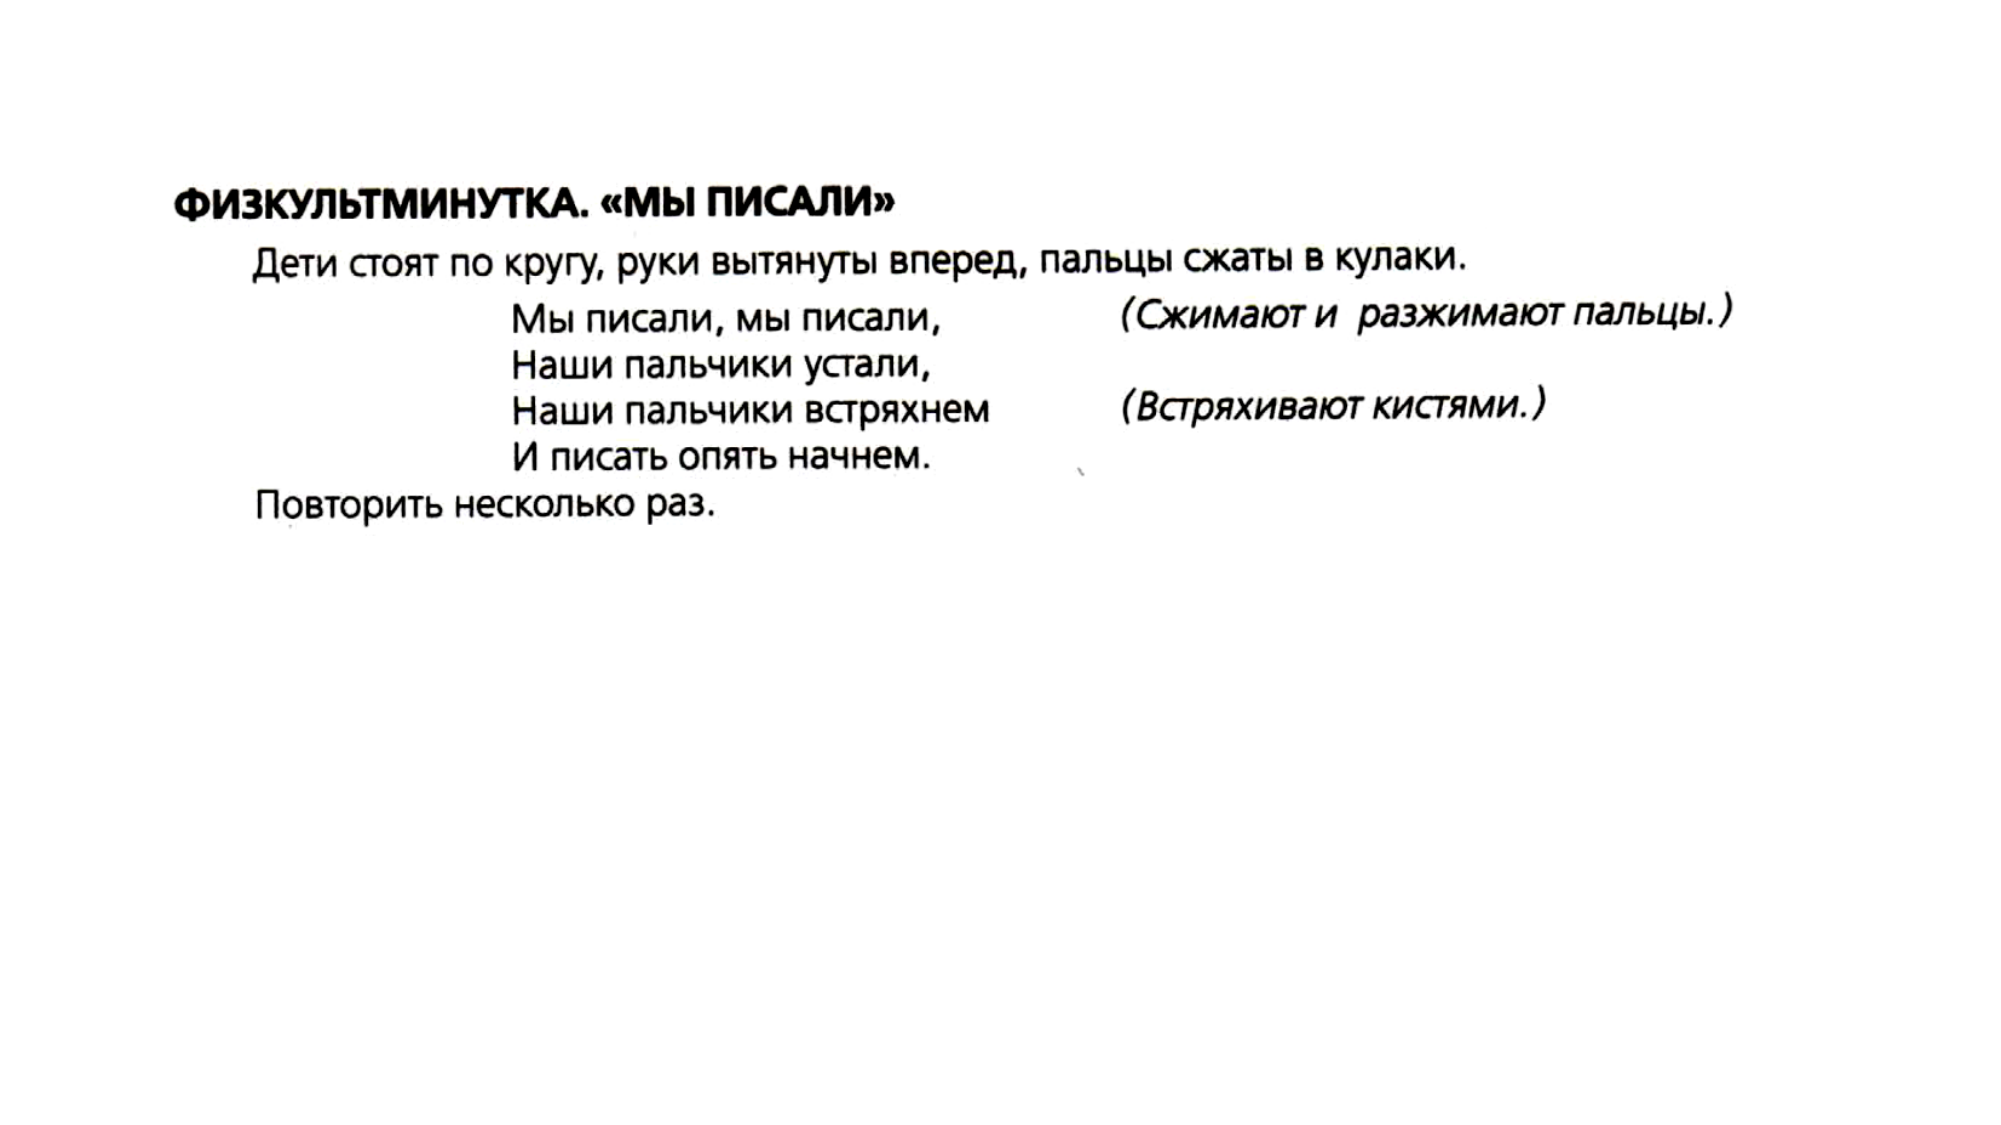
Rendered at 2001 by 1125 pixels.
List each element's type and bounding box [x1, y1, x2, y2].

list [114, 163, 1840, 542]
